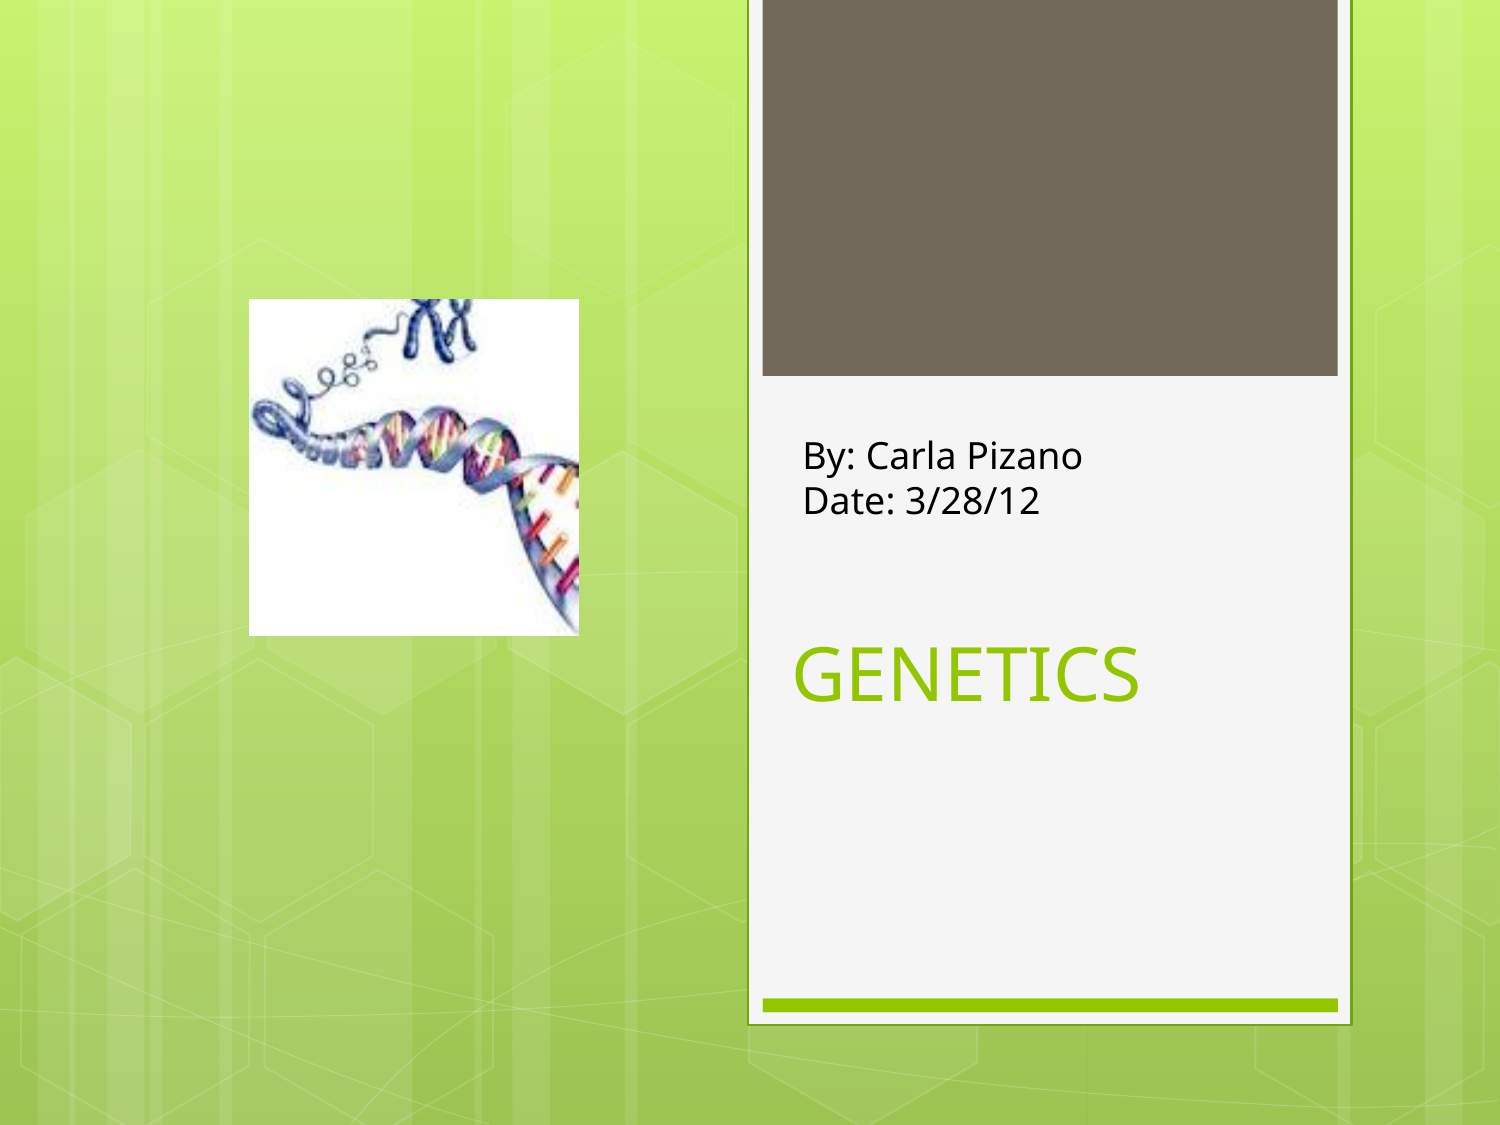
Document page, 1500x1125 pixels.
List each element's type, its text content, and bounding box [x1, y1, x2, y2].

text_box By: Carla Pizano Date: 3/28/12 [787, 424, 1238, 530]
title GENETICS [776, 444, 1320, 724]
picture [249, 299, 579, 636]
